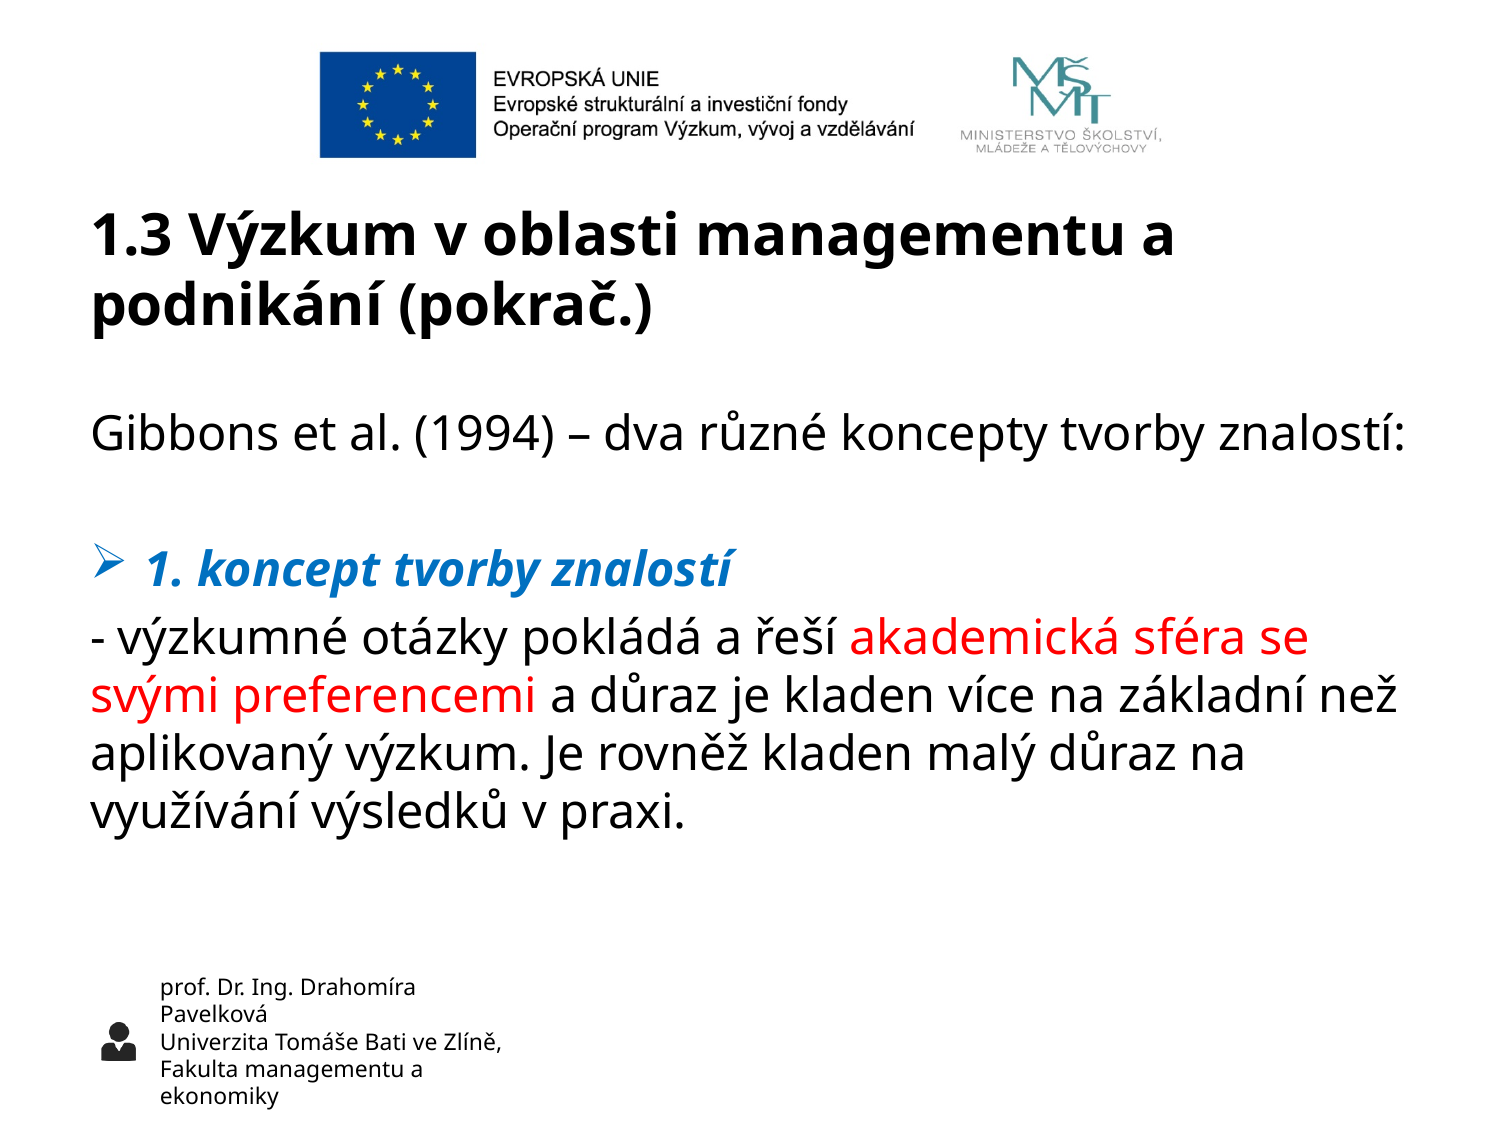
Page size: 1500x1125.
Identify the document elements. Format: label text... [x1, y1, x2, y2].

picture [101, 1021, 136, 1062]
picture [267, 0, 1213, 210]
list Gibbons et al. (1994) – dva různé koncepty tvorby znalostí: 1. koncept tvorby znalostí - výzkumné otázky pokládá a řeší akademická sféra se svými preferencemi a důraz je kladen více na základní než aplikovaný výzkum. Je rovněž kladen malý důraz na využívání výsledků v praxi. [75, 394, 1425, 906]
title 1.3 Výzkum v oblasti managementu a podnikání (pokrač.) [75, 185, 1425, 350]
footer prof. Dr. Ing. Drahomíra Pavelková Univerzita Tomáše Bati ve Zlíně, Fakulta managementu a ekonomiky [145, 999, 526, 1083]
